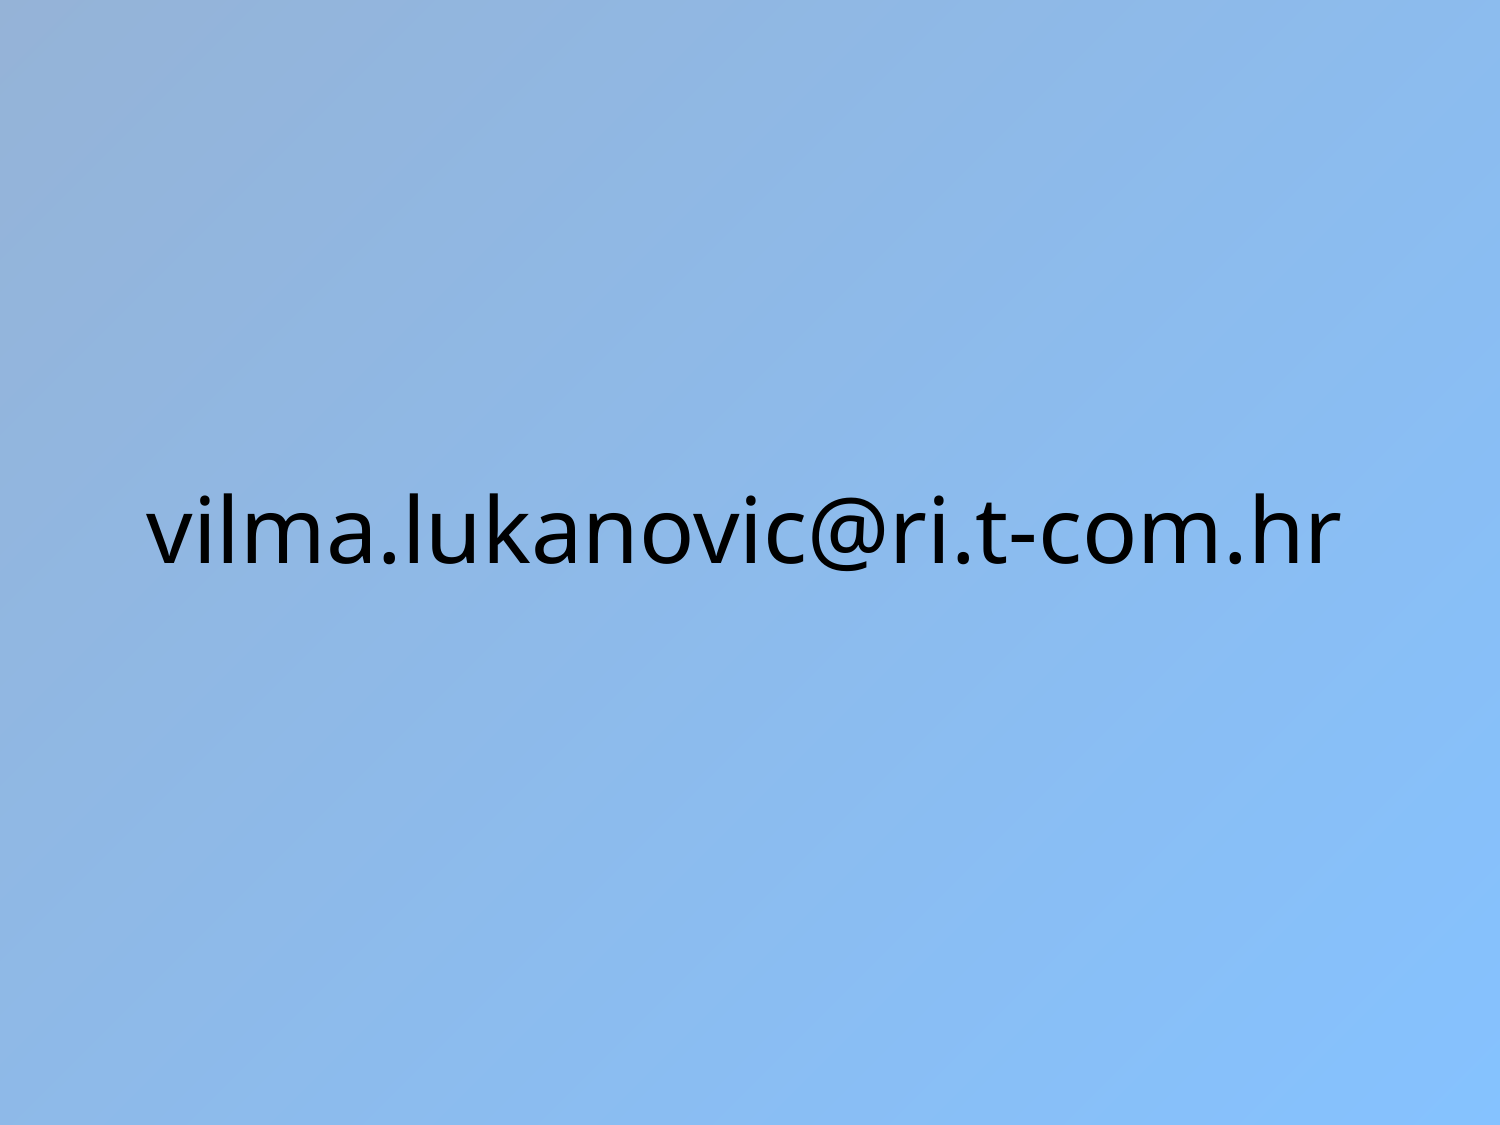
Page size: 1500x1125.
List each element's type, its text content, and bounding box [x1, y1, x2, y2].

title vilma.lukanovic@ri.t-com.hr [70, 433, 1421, 622]
